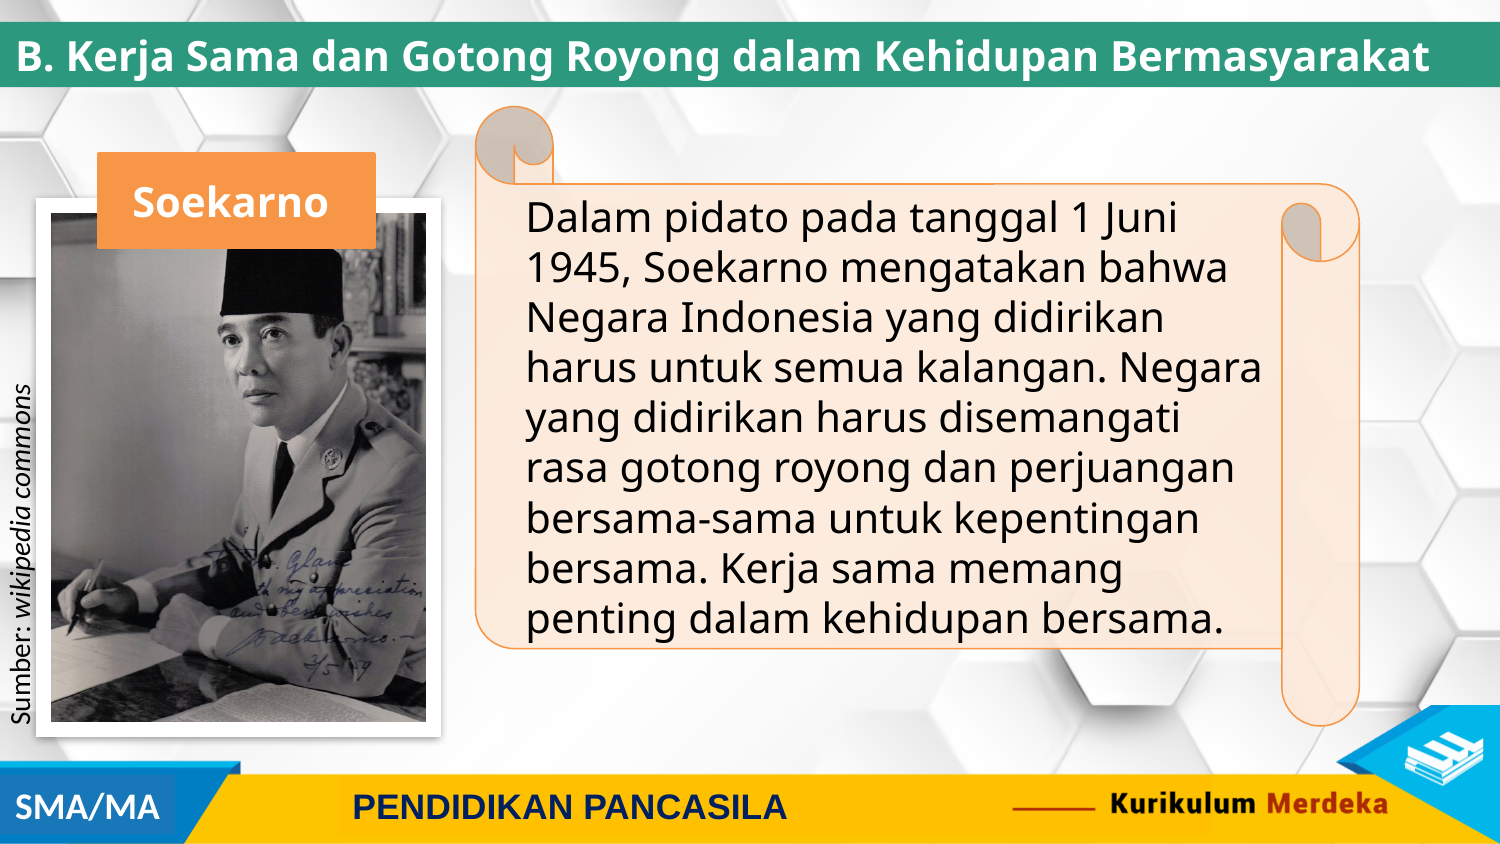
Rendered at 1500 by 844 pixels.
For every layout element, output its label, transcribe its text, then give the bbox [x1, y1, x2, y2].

text_box B. Kerja Sama dan Gotong Royong dalam Kehidupan Bermasyarakat [0, 20, 1500, 89]
text_box Soekarno [97, 152, 376, 211]
picture [0, 0, 1500, 20]
text_box Sumber: wikipedia commons [0, 168, 44, 704]
picture [0, 89, 1500, 705]
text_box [0, 705, 1500, 844]
text_box Dalam pidato pada tanggal 1 Juni 1945, Soekarno mengatakan bahwa Negara Indonesia yang didirikan harus untuk semua kalangan. Negara yang didirikan harus disemangati rasa gotong royong dan perjuangan bersama-sama untuk kepentingan bersama. Kerja sama memang penting dalam kehidupan bersama. [475, 106, 1360, 704]
picture [50, 212, 427, 723]
